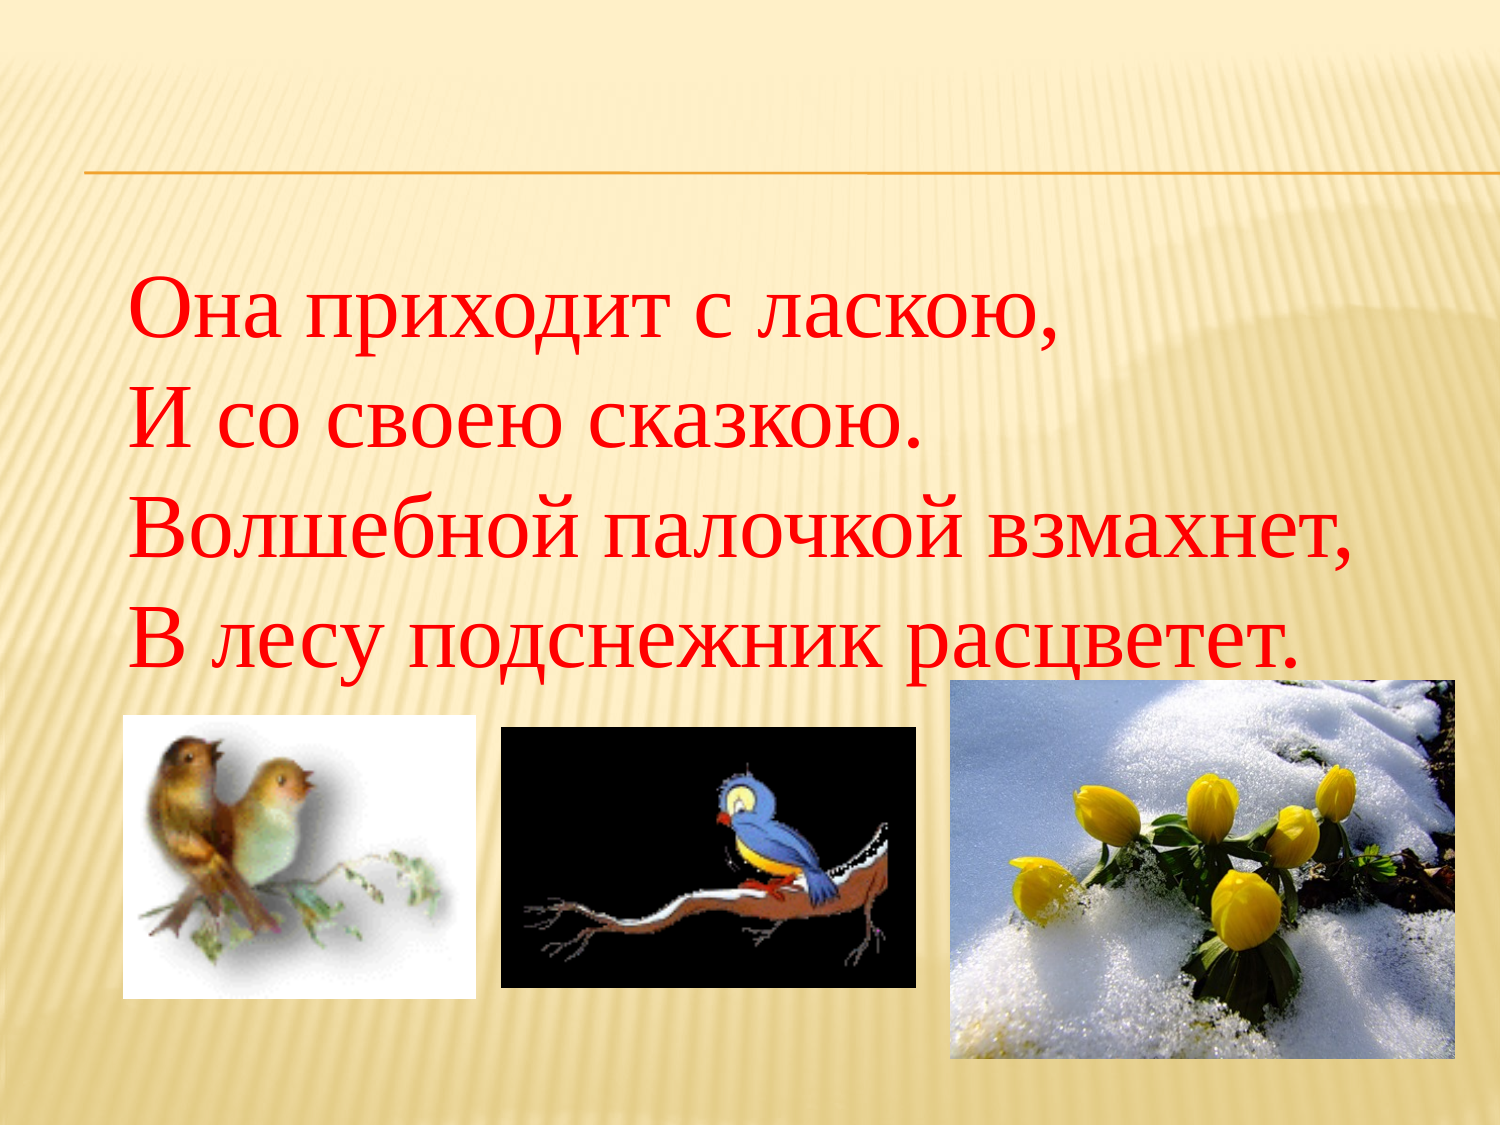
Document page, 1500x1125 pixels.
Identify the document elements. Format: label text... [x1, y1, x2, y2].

picture [123, 715, 477, 999]
picture [501, 727, 916, 988]
text_box Она приходит с ласкою, И со своею сказкою. Волшебной палочкой взмахнет, В лесу подснежник расцветет. [112, 238, 1435, 693]
picture [950, 680, 1455, 1059]
